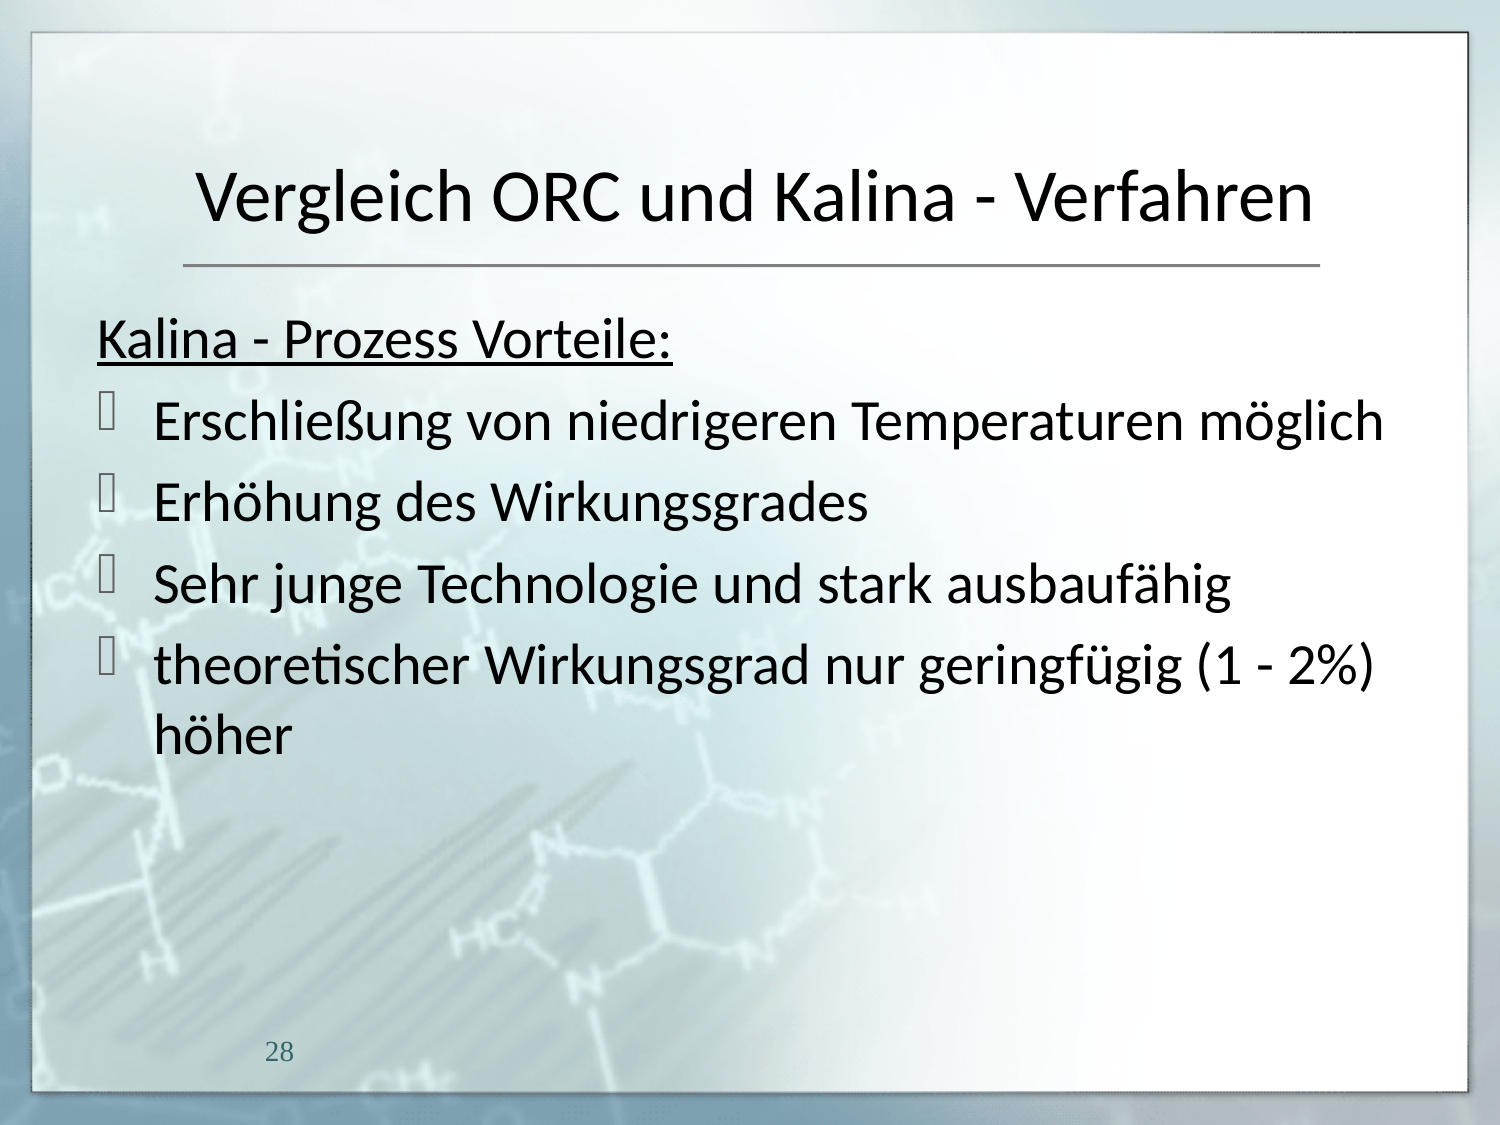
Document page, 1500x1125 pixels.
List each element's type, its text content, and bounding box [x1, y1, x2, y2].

list Kalina - Prozess Vorteile: Erschließung von niedrigeren Temperaturen möglich Erhöhung des Wirkungsgrades Sehr junge Technologie und stark ausbaufähig theoretischer Wirkungsgrad nur geringfügig (1 - 2%) höher [81, 292, 1407, 1091]
slide_number 28 [249, 1024, 463, 1101]
picture [0, 0, 1500, 1125]
title Vergleich ORC und Kalina - Verfahren [70, 105, 1442, 279]
